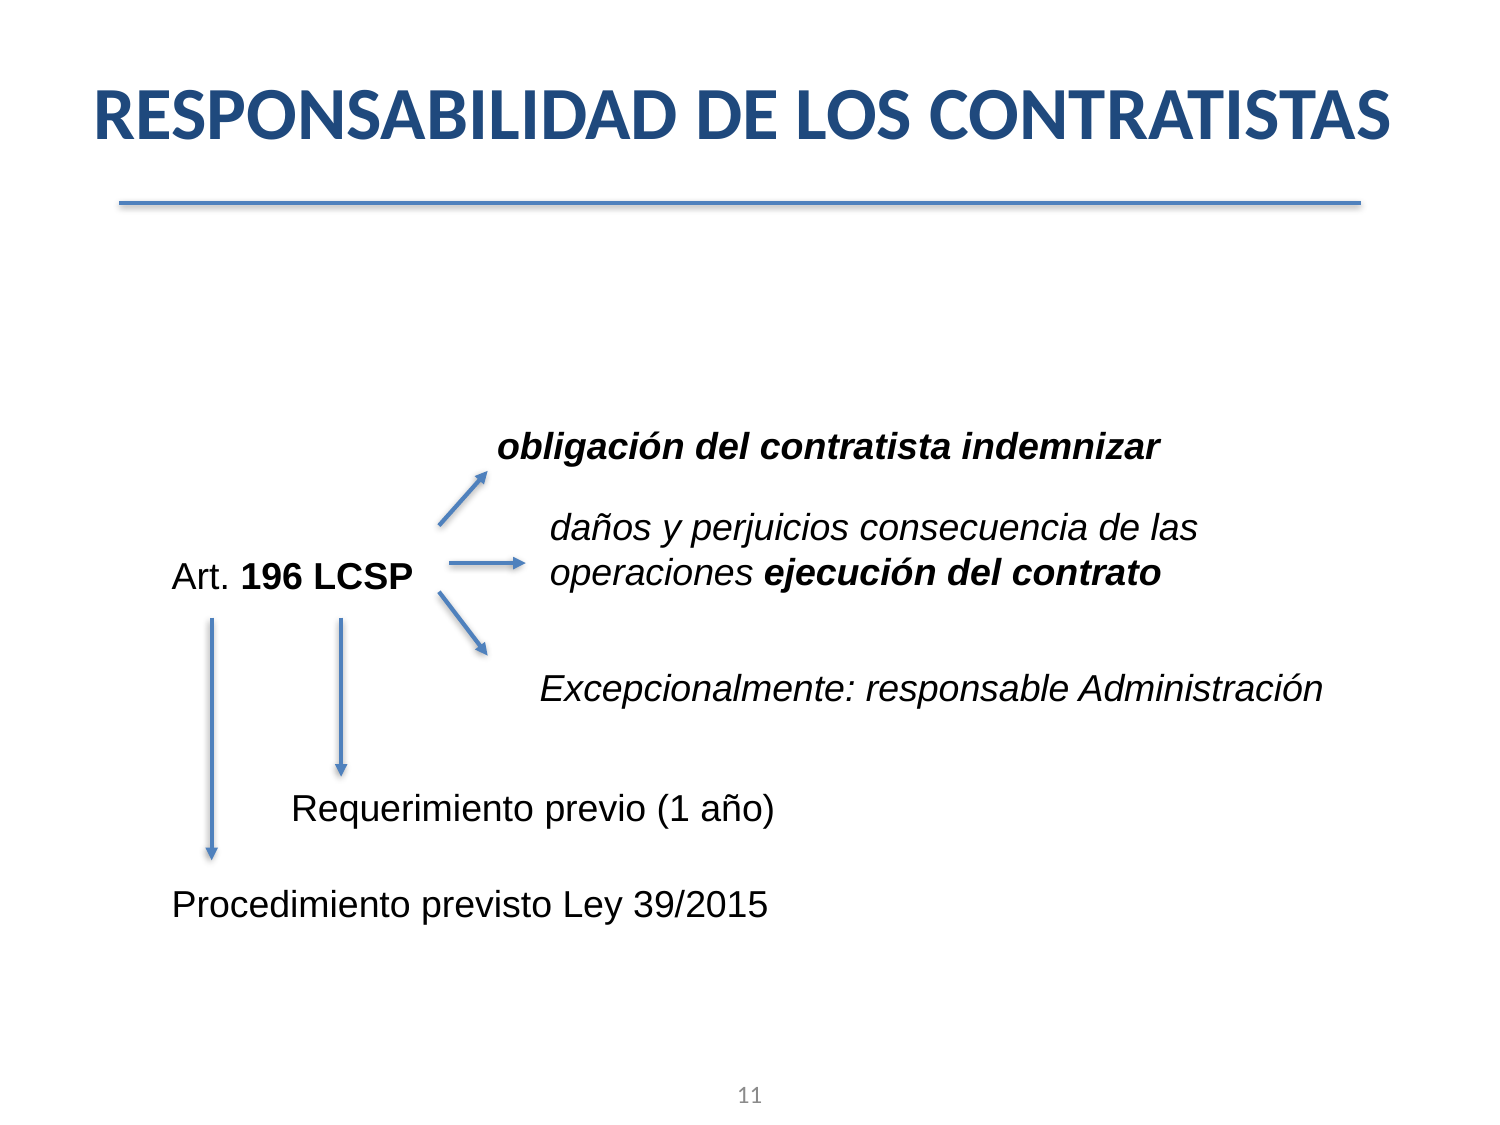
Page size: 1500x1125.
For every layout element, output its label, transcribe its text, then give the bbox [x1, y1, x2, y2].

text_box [438, 470, 488, 526]
text_box RESPONSABILIDAD DE LOS CONTRATISTAS [1, 15, 1500, 203]
text_box Procedimiento previsto Ley 39/2015 [156, 873, 1001, 933]
text_box daños y perjuicios consecuencia de las operaciones ejecución del contrato [535, 495, 1272, 601]
slide_number 11 [0, 1063, 1500, 1124]
text_box Requerimiento previo (1 año) [276, 776, 1120, 837]
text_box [438, 591, 488, 656]
text_box Art. 196 LCSP [156, 364, 1380, 785]
text_box Excepcionalmente: responsable Administración [524, 656, 1369, 717]
text_box obligación del contratista indemnizar [482, 414, 1200, 475]
